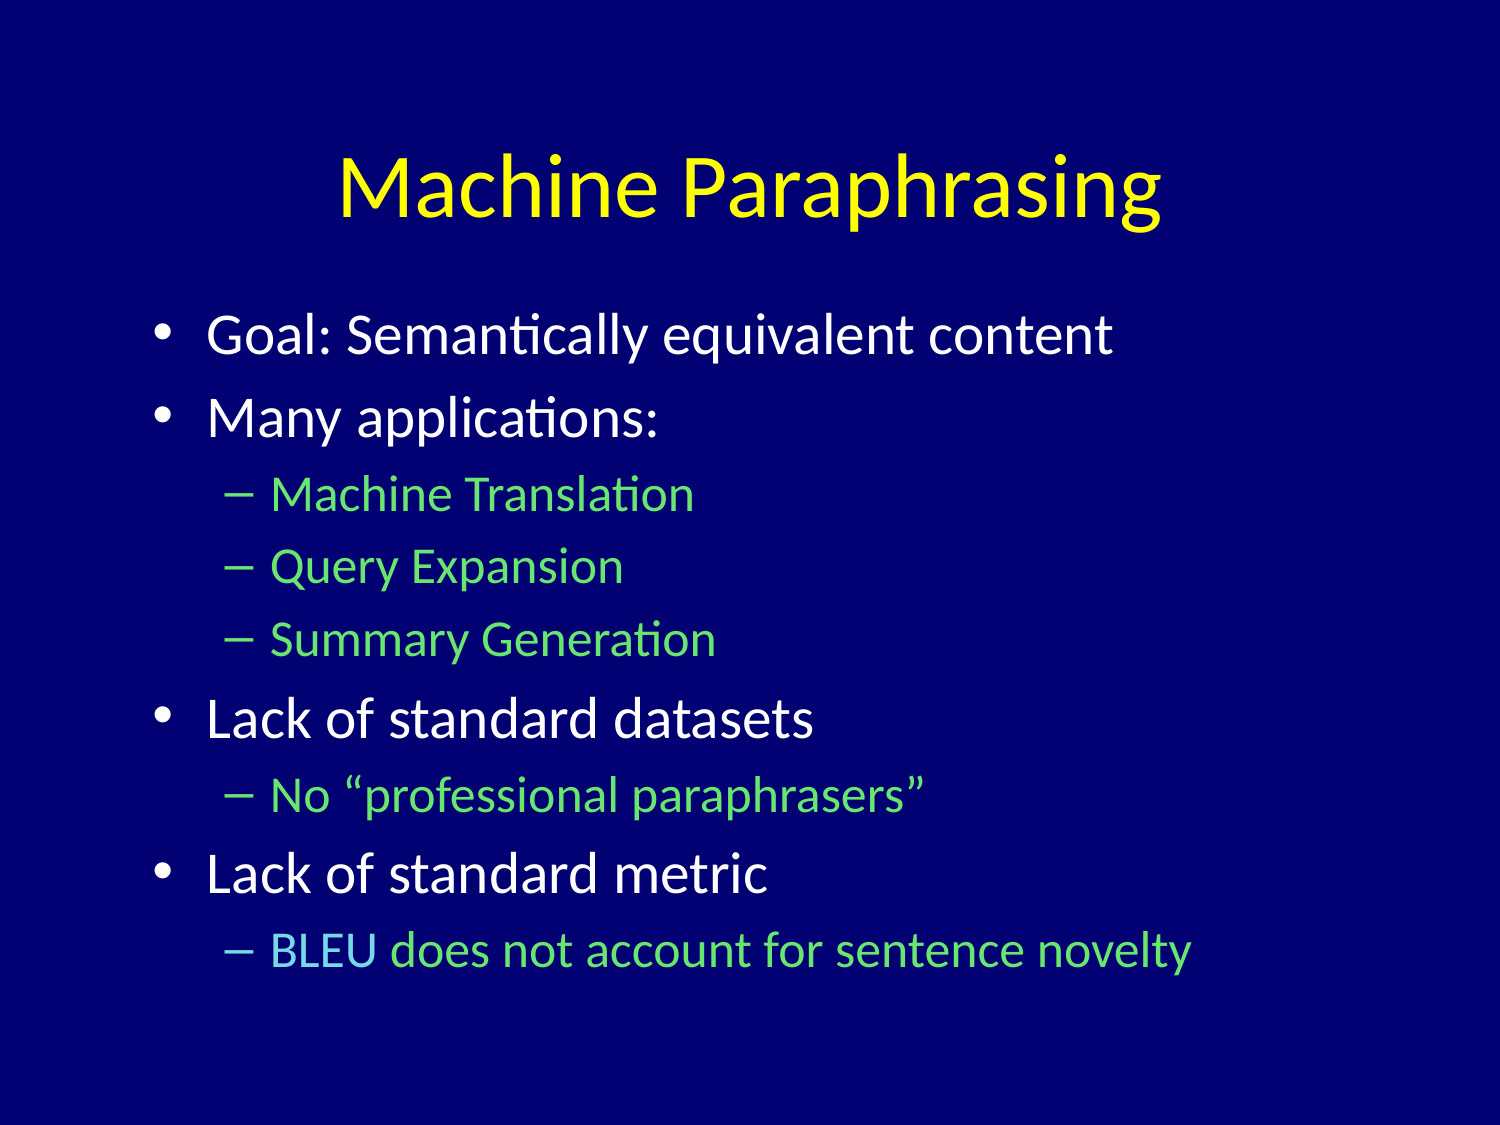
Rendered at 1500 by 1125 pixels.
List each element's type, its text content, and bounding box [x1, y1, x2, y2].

list Goal: Semantically equivalent content Many applications: Machine Translation Query Expansion Summary Generation Lack of standard datasets No “professional paraphrasers” Lack of standard metric BLEU does not account for sentence novelty [137, 287, 1388, 988]
title Machine Paraphrasing [75, 87, 1425, 275]
